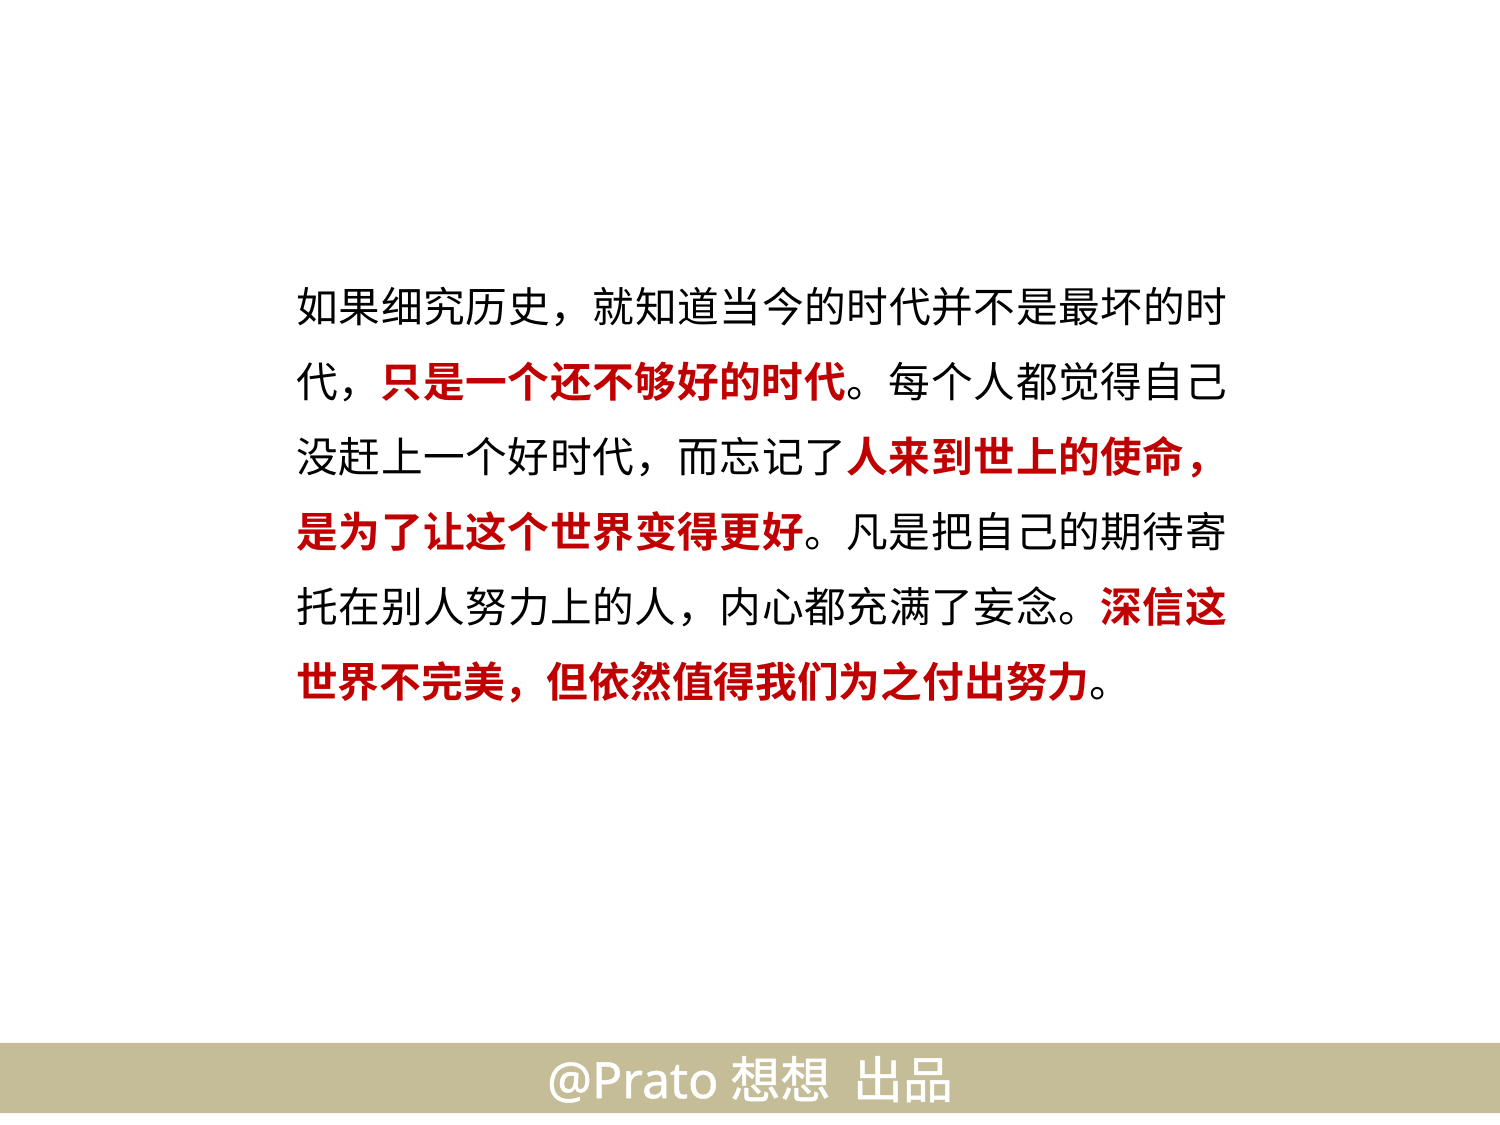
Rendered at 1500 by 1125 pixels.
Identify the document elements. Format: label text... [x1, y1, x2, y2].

text_box @Prato想想 出品 [0, 1041, 1500, 1115]
text_box 如果细究历史，就知道当今的时代并不是最坏的时代，只是一个还不够好的时代。每个人都觉得自己没赶上一个好时代，而忘记了人来到世上的使命，是为了让这个世界变得更好。凡是把自己的期待寄托在别人努力上的人，内心都充满了妄念。深信这世界不完美，但依然值得我们为之付出努力。 [281, 248, 1243, 789]
